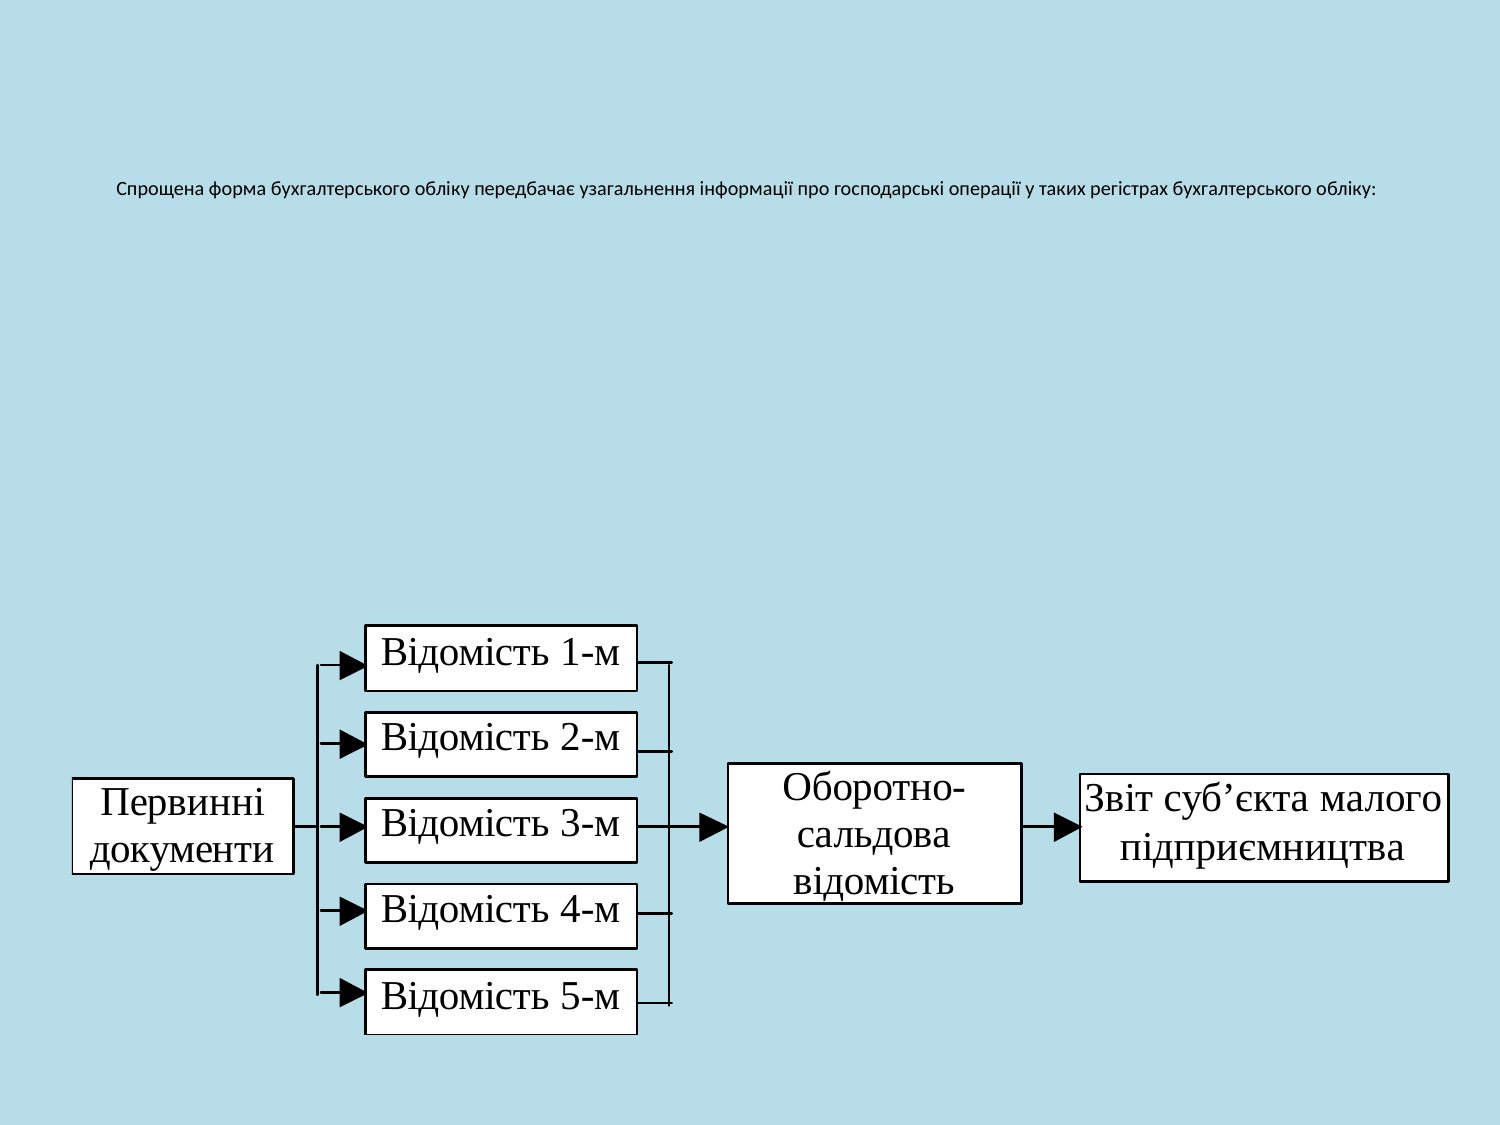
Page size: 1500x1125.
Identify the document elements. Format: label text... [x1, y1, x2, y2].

title Спрощена форма бухгалтерського обліку передбачає узагальнення інформації про господарські операції у таких регістрах бухгалтерського обліку: [75, 45, 1425, 233]
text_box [71, 624, 1451, 1036]
